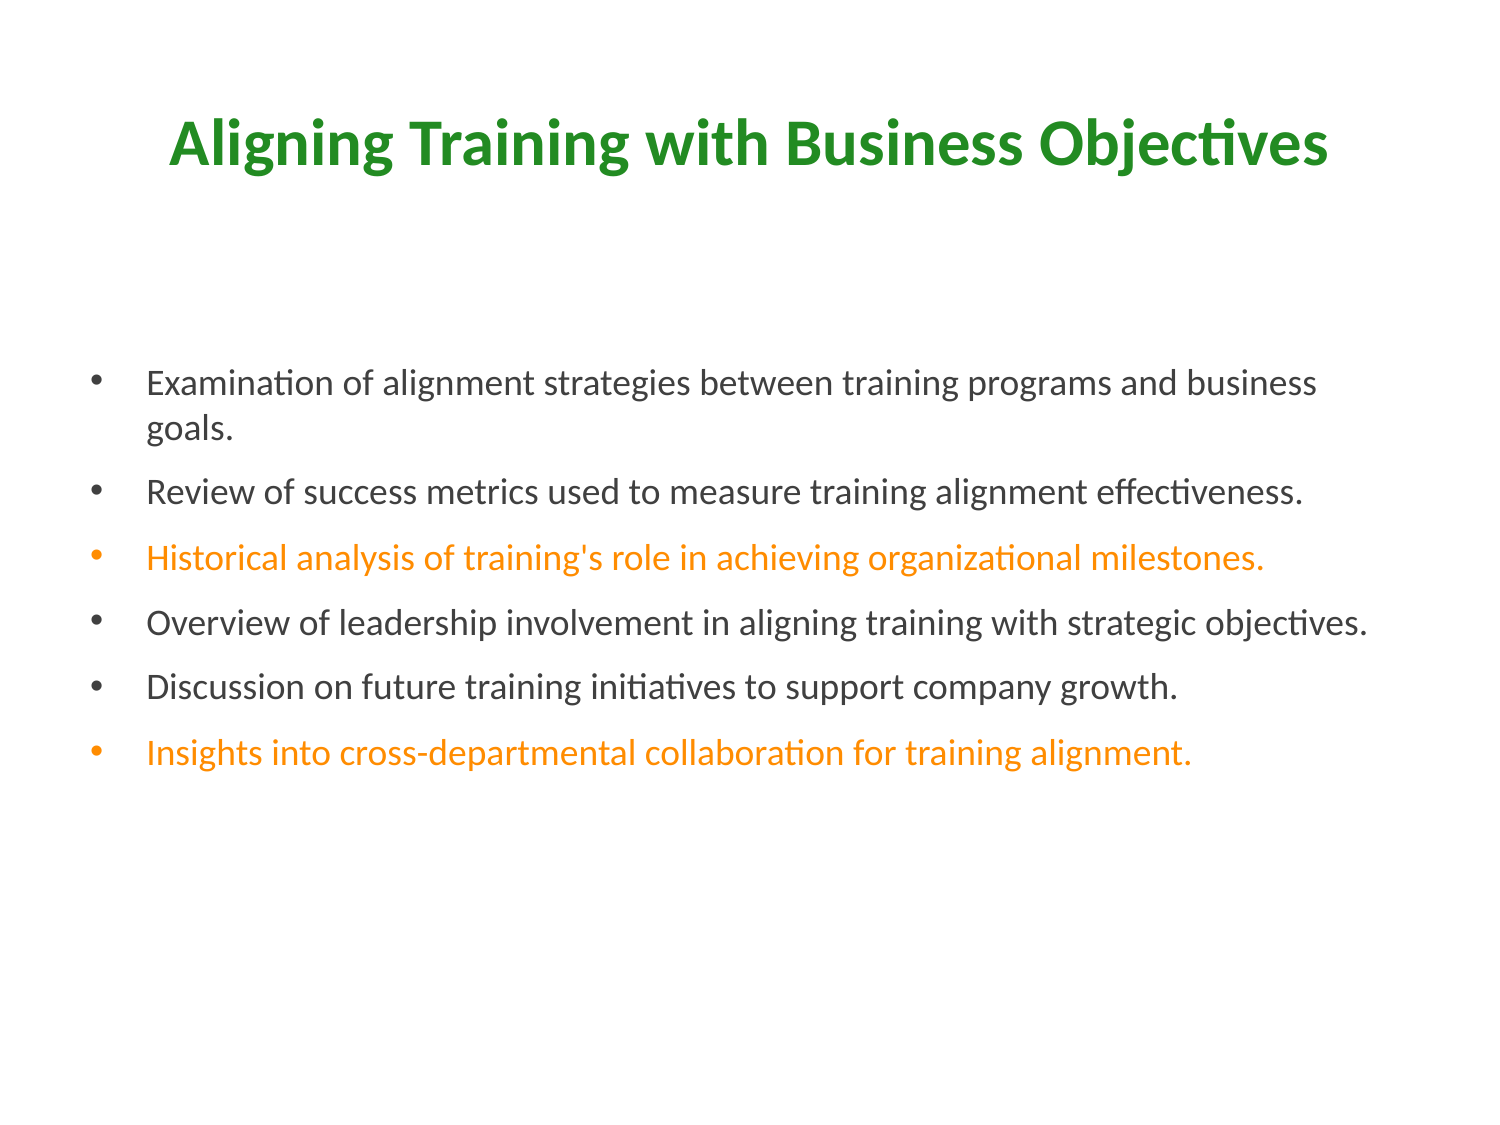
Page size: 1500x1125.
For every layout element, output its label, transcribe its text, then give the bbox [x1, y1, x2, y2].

title Aligning Training with Business Objectives [75, 45, 1425, 233]
list Examination of alignment strategies between training programs and business goals. Review of success metrics used to measure training alignment effectiveness. Historical analysis of training's role in achieving organizational milestones. Overview of leadership involvement in aligning training with strategic objectives. Discussion on future training initiatives to support company growth. Insights into cross-departmental collaboration for training alignment. [75, 262, 1425, 1005]
